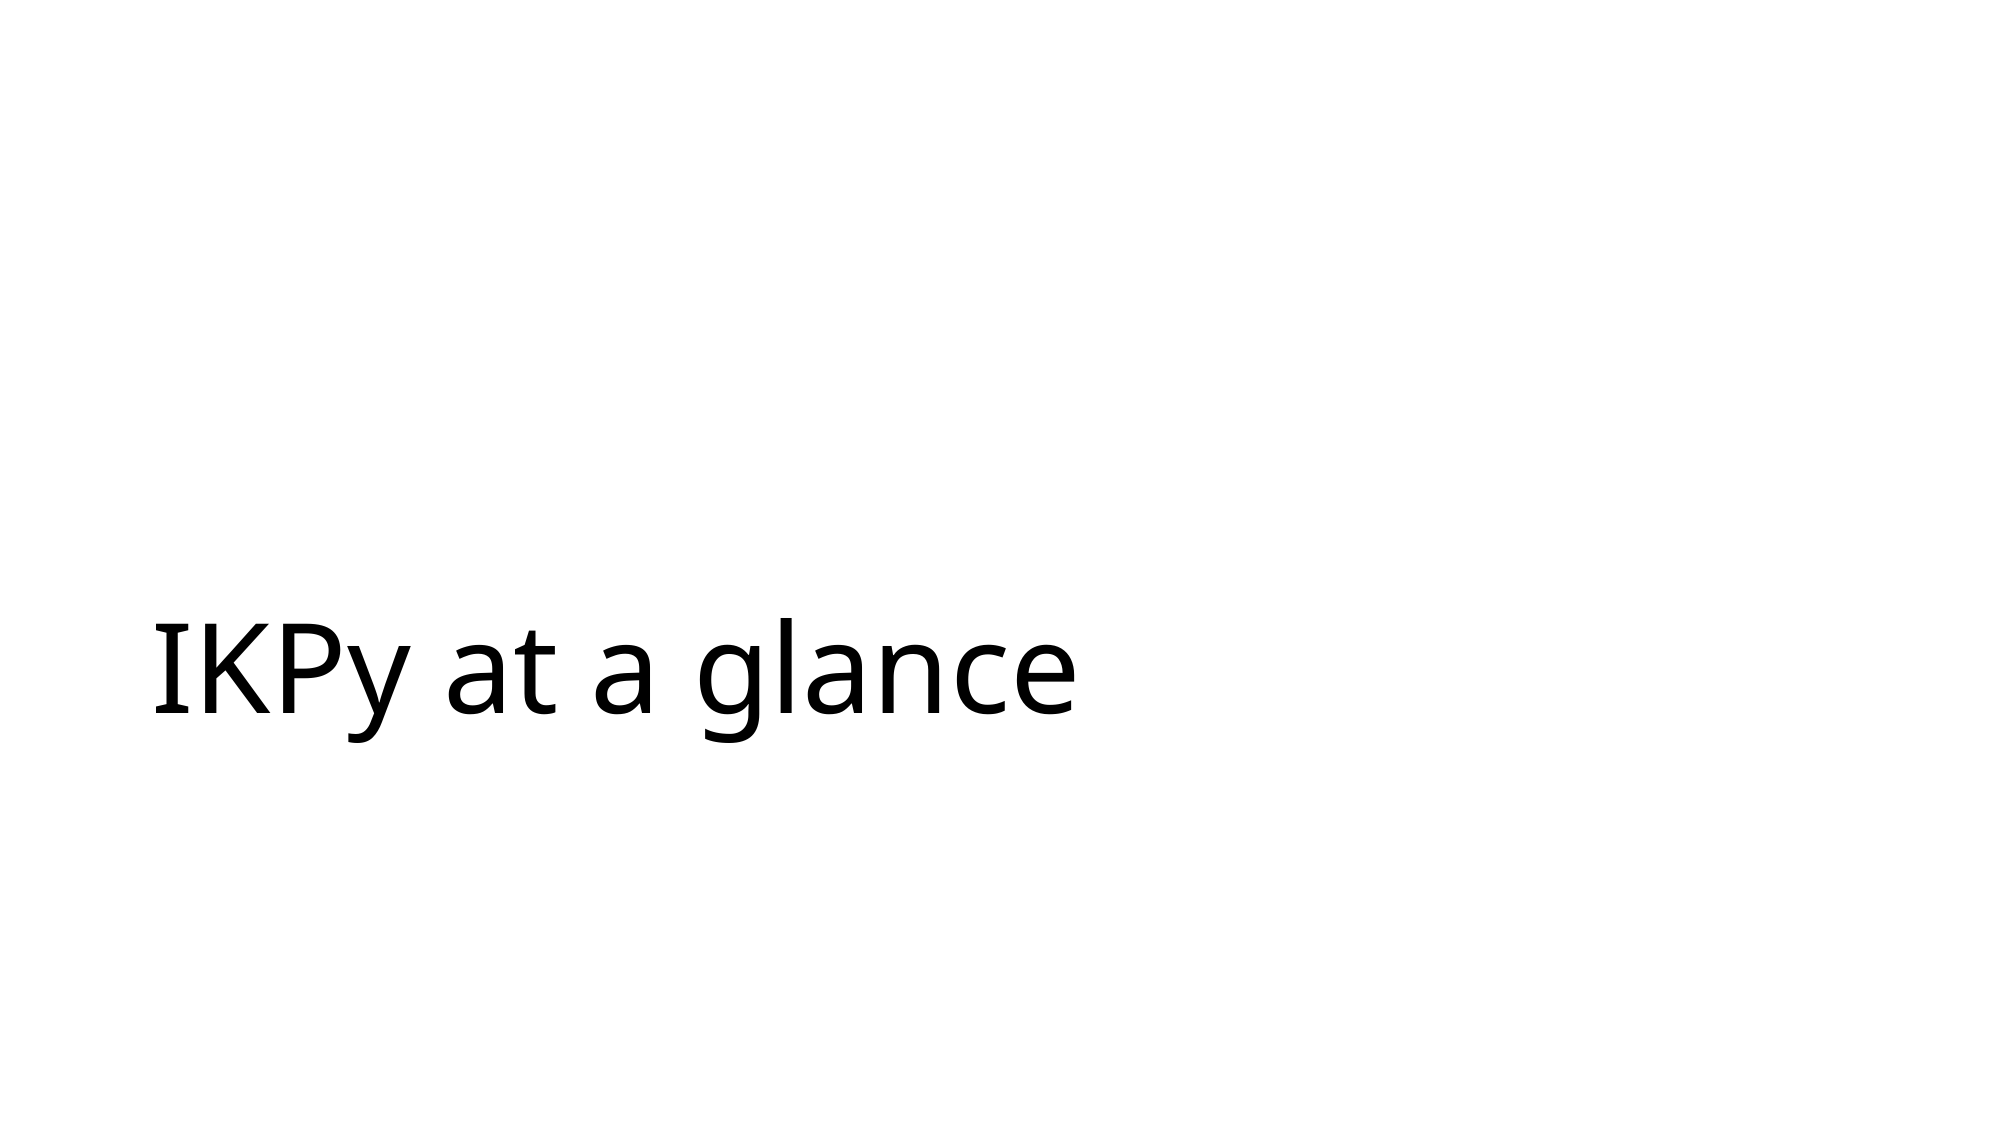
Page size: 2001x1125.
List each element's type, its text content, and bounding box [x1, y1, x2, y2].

title IKPy at a glance [136, 280, 1862, 749]
